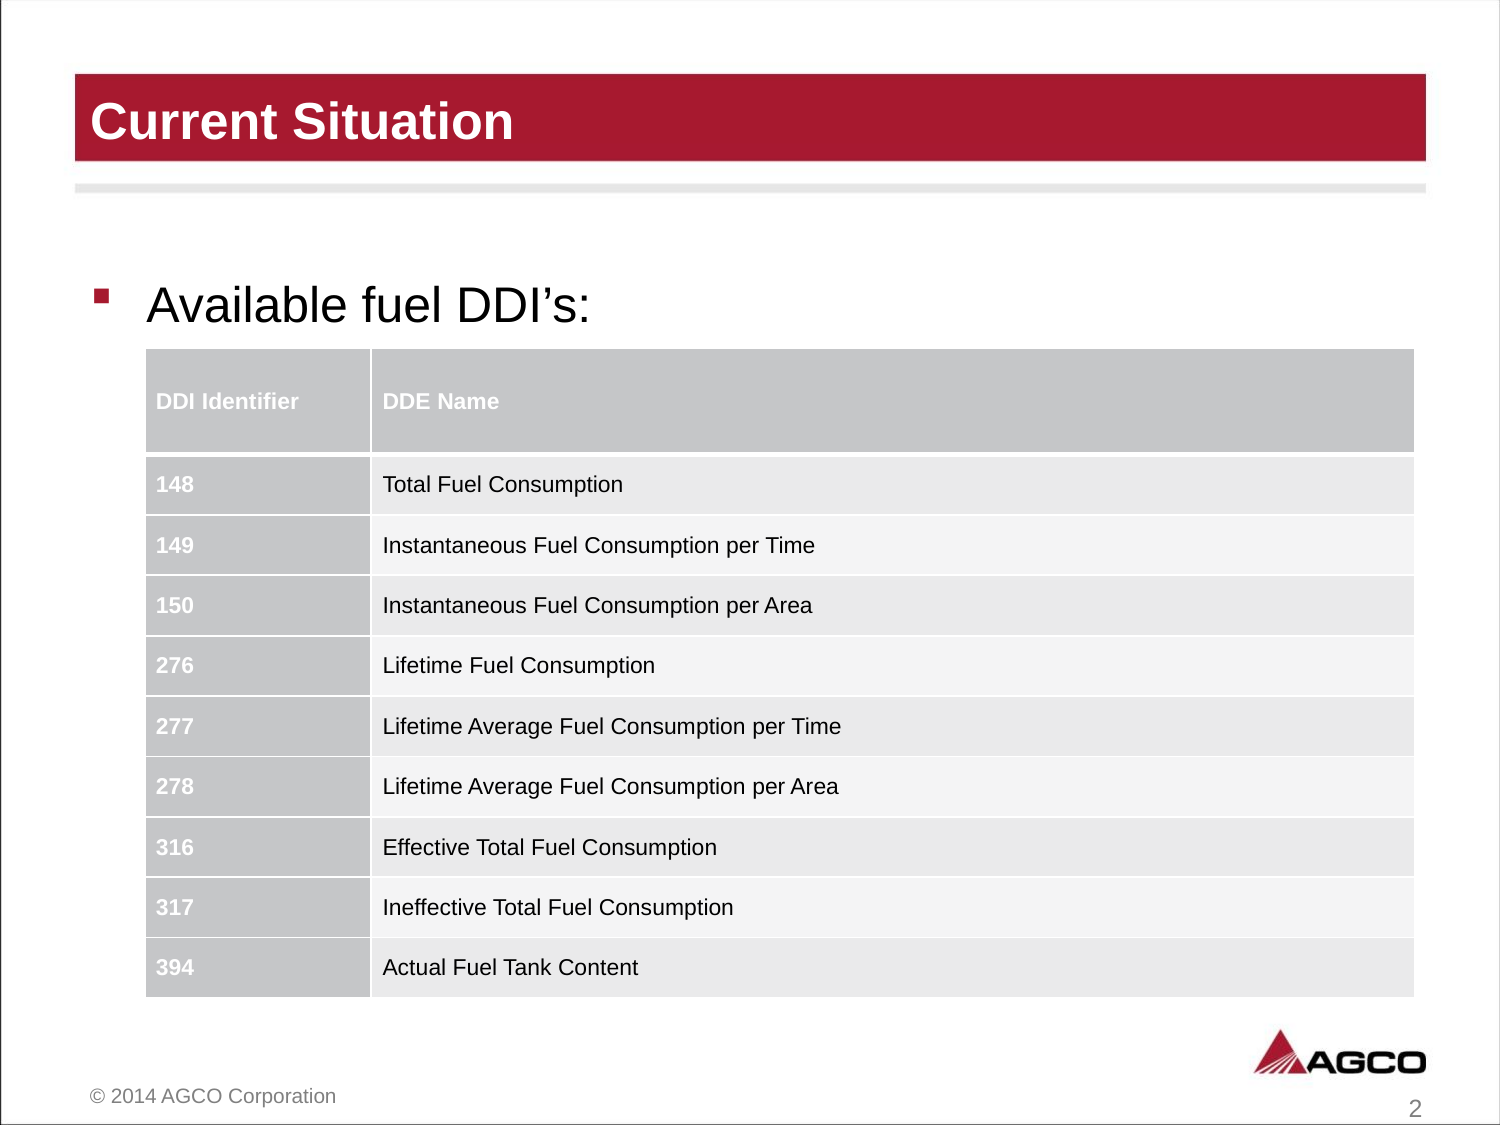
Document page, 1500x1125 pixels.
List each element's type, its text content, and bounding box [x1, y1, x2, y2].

table_cell Lifetime Average Fuel Consumption per Area [372, 757, 1414, 816]
table_cell 278 [146, 757, 370, 816]
table_cell Instantaneous Fuel Consumption per Time [372, 516, 1414, 574]
table_cell Actual Fuel Tank Content [372, 938, 1414, 997]
slide_number 1 [1087, 1077, 1438, 1125]
table_cell 316 [146, 818, 370, 876]
table_cell Total Fuel Consumption [372, 457, 1414, 514]
table_cell 277 [146, 697, 370, 756]
table_cell Lifetime Fuel Consumption [372, 637, 1414, 695]
table_cell 149 [146, 516, 370, 574]
table_header DDE Name [372, 349, 1414, 452]
table_cell 317 [146, 878, 370, 937]
table_header DDI Identifier [146, 349, 370, 452]
table_cell Ineffective Total Fuel Consumption [372, 878, 1414, 937]
table_cell Lifetime Average Fuel Consumption per Time [372, 697, 1414, 756]
table_cell Effective Total Fuel Consumption [372, 818, 1414, 876]
title Current Situation [75, 75, 1425, 163]
table_cell 394 [146, 938, 370, 997]
table_cell 148 [146, 457, 370, 514]
list Available fuel DDI’s: [75, 212, 1425, 1025]
table_cell Instantaneous Fuel Consumption per Area [372, 576, 1414, 635]
table_cell 276 [146, 637, 370, 695]
table_cell 150 [146, 576, 370, 635]
picture [0, 0, 1500, 1125]
